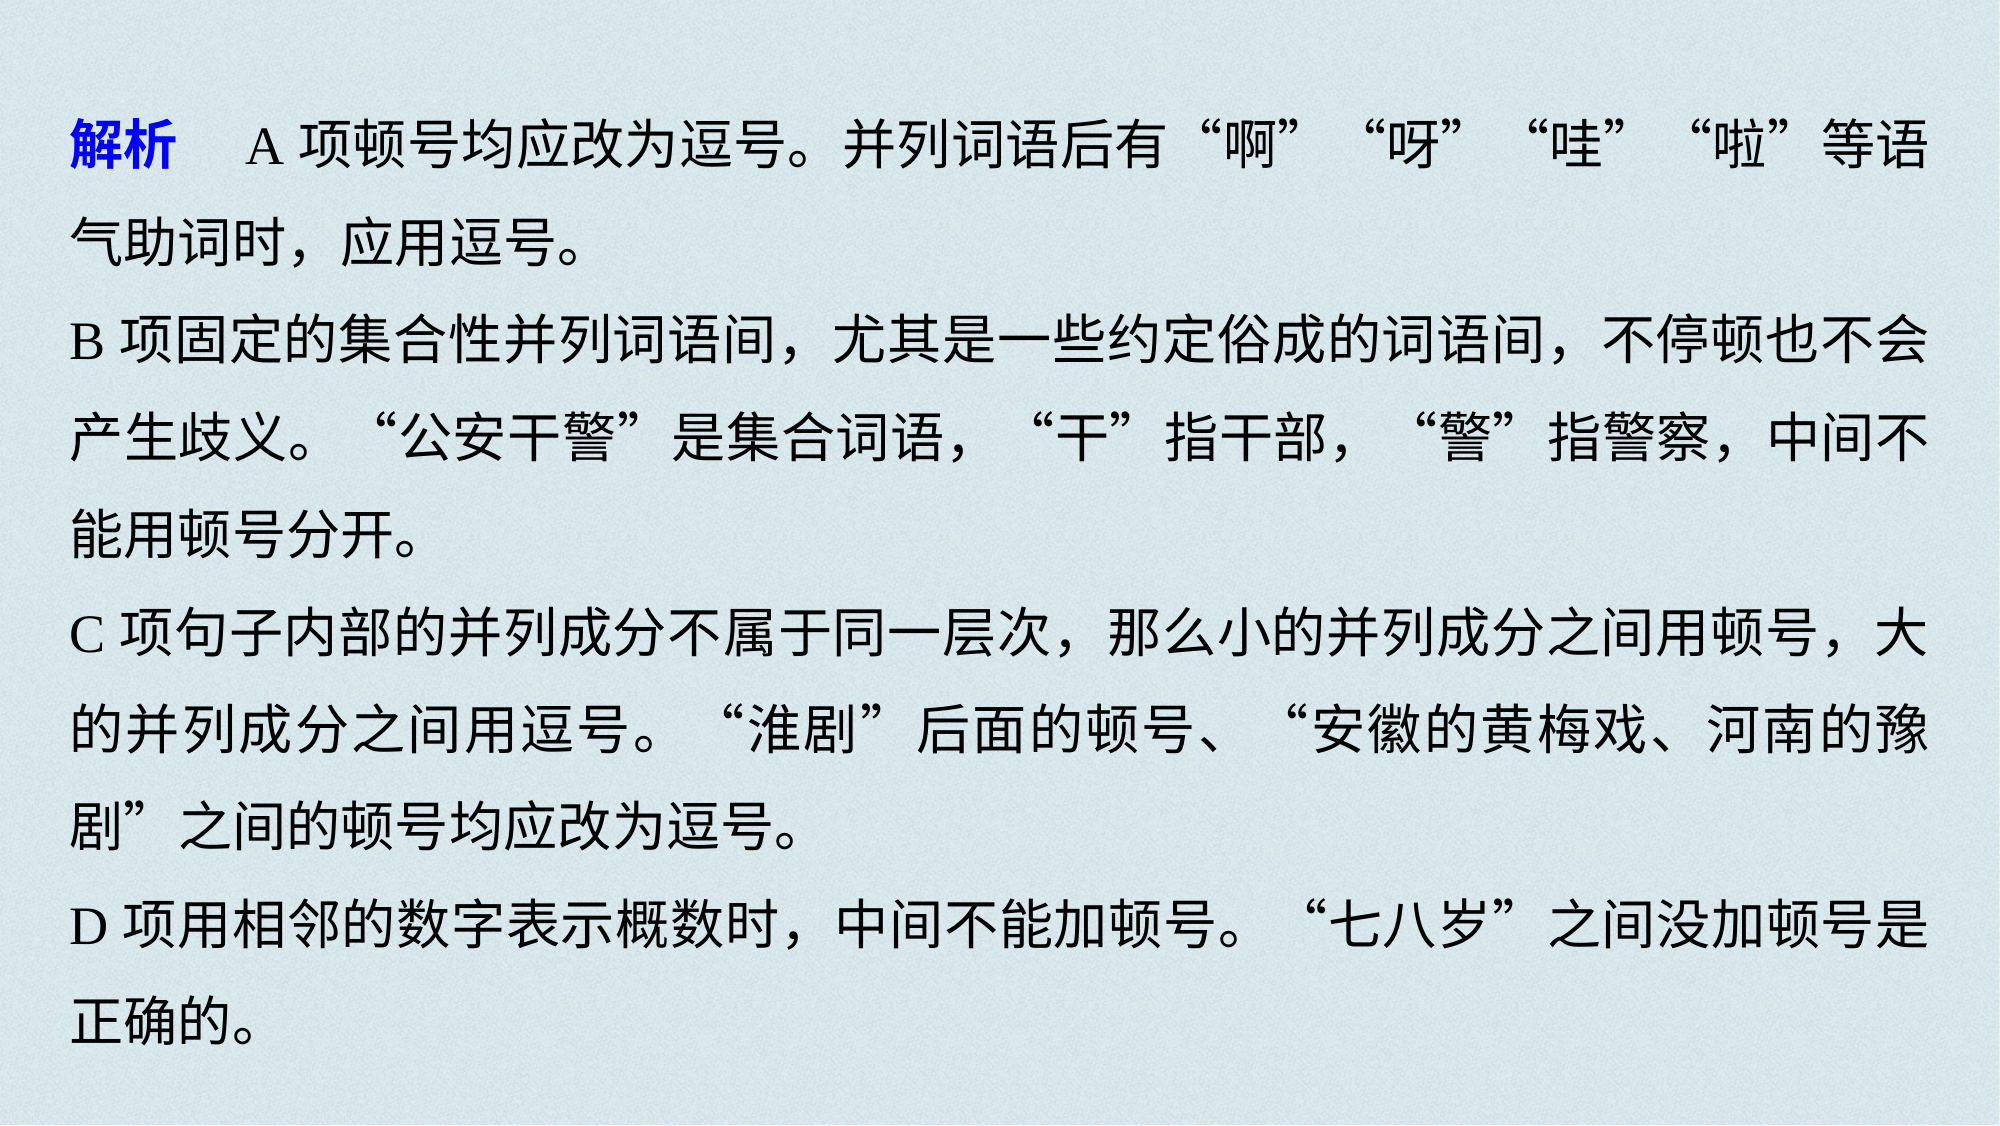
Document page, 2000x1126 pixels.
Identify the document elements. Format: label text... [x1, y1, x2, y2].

text_box 解析 A项顿号均应改为逗号。并列词语后有“啊”“呀”“哇”“啦”等语气助词时，应用逗号。 B项固定的集合性并列词语间，尤其是一些约定俗成的词语间，不停顿也不会产生歧义。“公安干警”是集合词语，“干”指干部，“警”指警察，中间不能用顿号分开。 C项句子内部的并列成分不属于同一层次，那么小的并列成分之间用顿号，大的并列成分之间用逗号。“淮剧”后面的顿号、“安徽的黄梅戏、河南的豫剧”之间的顿号均应改为逗号。 D项用相邻的数字表示概数时，中间不能加顿号。“七八岁”之间没加顿号是正确的。 [54, 70, 1945, 1060]
